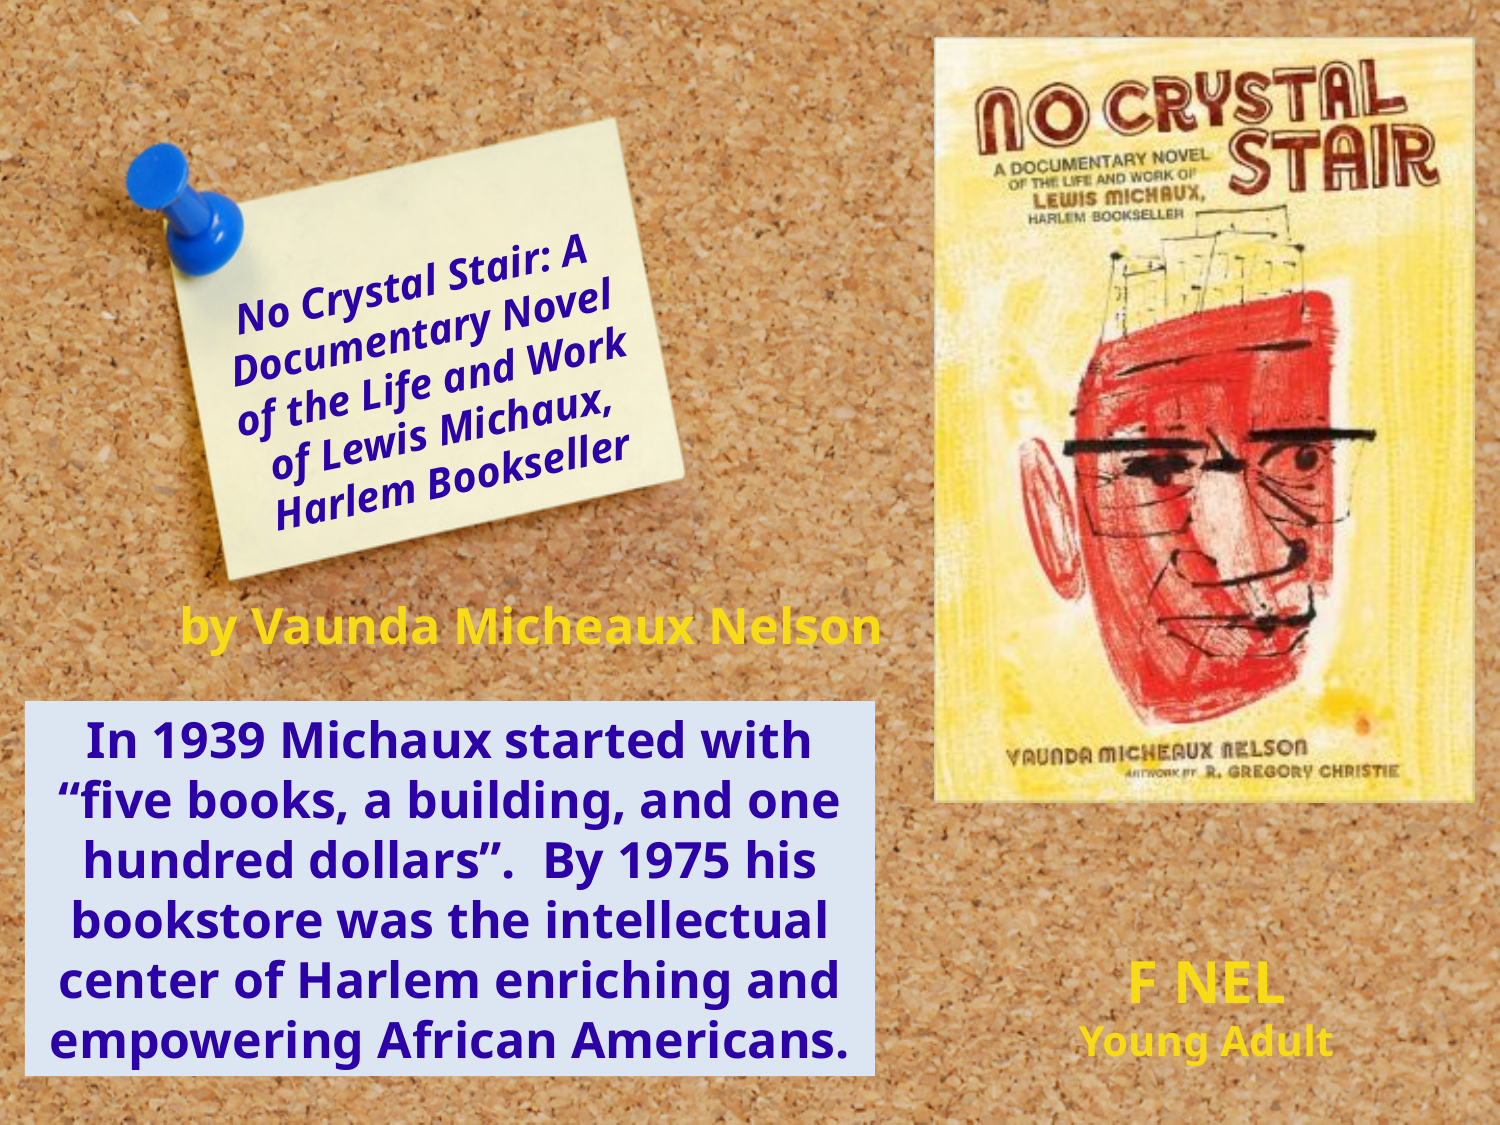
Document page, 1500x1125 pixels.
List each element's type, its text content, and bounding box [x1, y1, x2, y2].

text_box F NEL Young Adult [1037, 937, 1375, 1073]
title No Crystal Stair: A Documentary Novel of the Life and Work of Lewis Michaux, Harlem Bookseller [174, 187, 688, 573]
picture [0, 0, 1500, 1125]
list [933, 36, 1476, 803]
list In 1939 Michaux started with “five books, a building, and one hundred dollars”. By 1975 his bookstore was the intellectual center of Harlem enriching and empowering African Americans. [24, 701, 875, 1077]
text_box by Vaunda Micheaux Nelson [137, 587, 925, 663]
